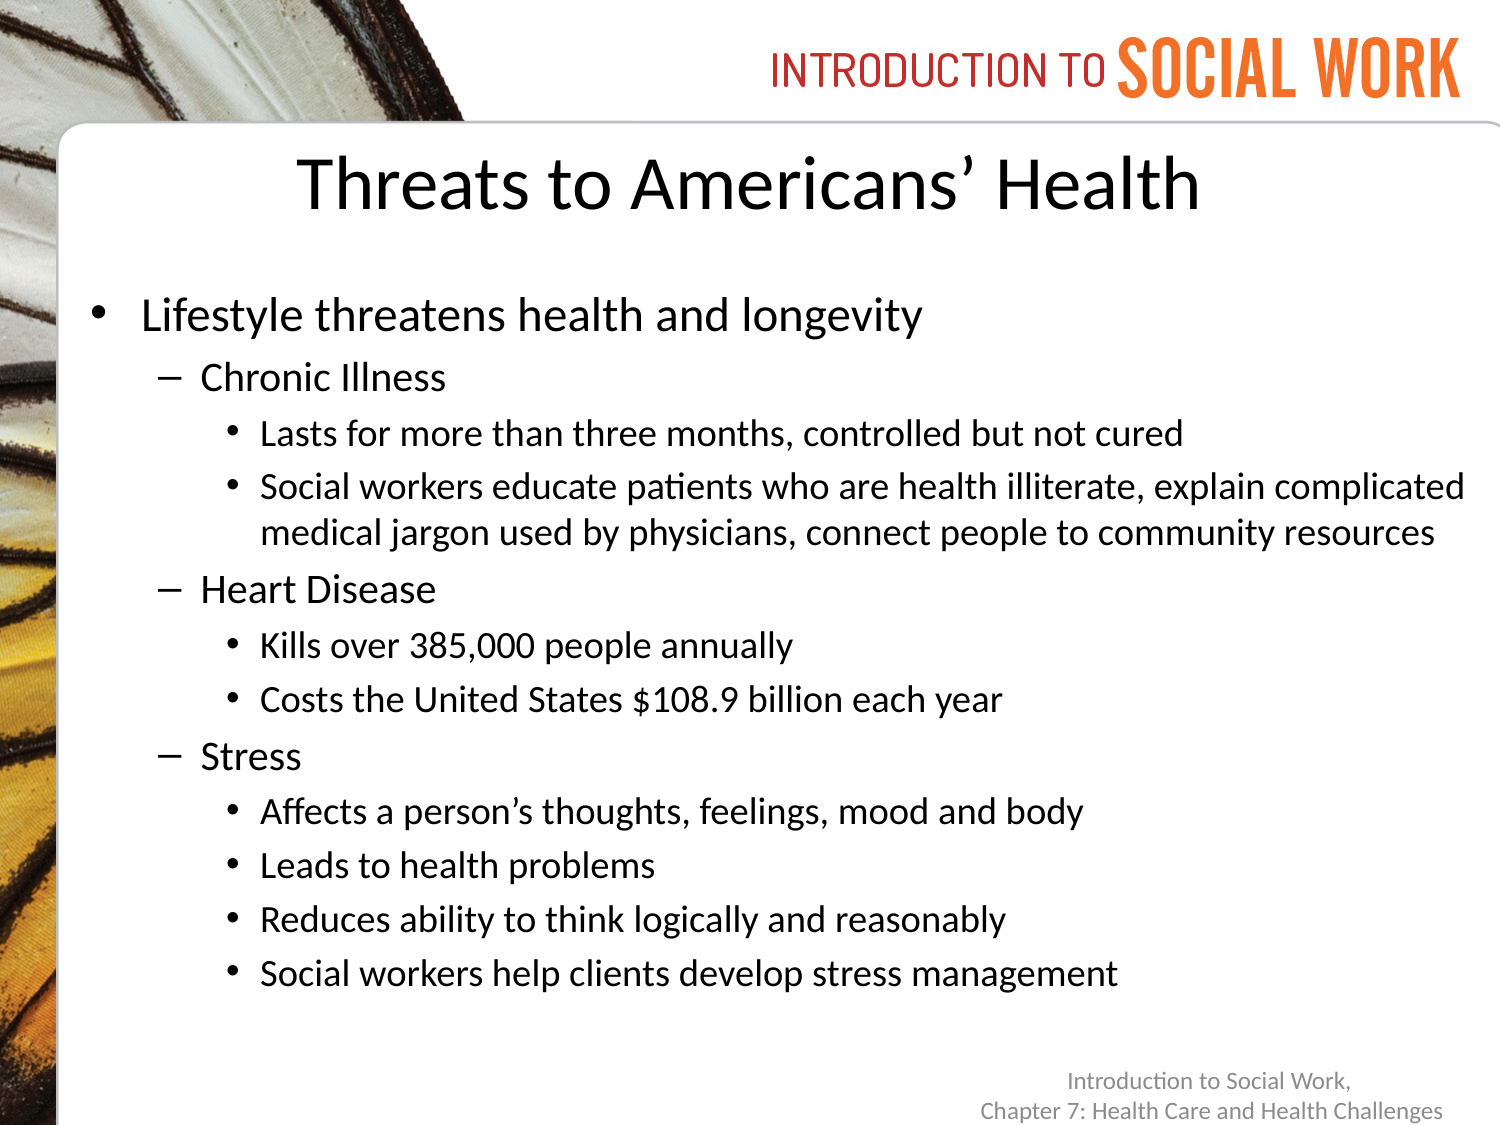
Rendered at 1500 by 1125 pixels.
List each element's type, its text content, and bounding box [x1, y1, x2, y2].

list Lifestyle threatens health and longevity Chronic Illness Lasts for more than three months, controlled but not cured Social workers educate patients who are health illiterate, explain complicated medical jargon used by physicians, connect people to community resources Heart Disease Kills over 385,000 people annually Costs the United States $108.9 billion each year Stress Affects a person’s thoughts, feelings, mood and body Leads to health problems Reduces ability to think logically and reasonably Social workers help clients develop stress management [75, 275, 1500, 1013]
title Threats to Americans’ Health [75, 125, 1425, 233]
picture [0, 0, 1500, 1125]
footer Introduction to Social Work, Chapter 7: Health Care and Health Challenges [950, 1065, 1475, 1125]
